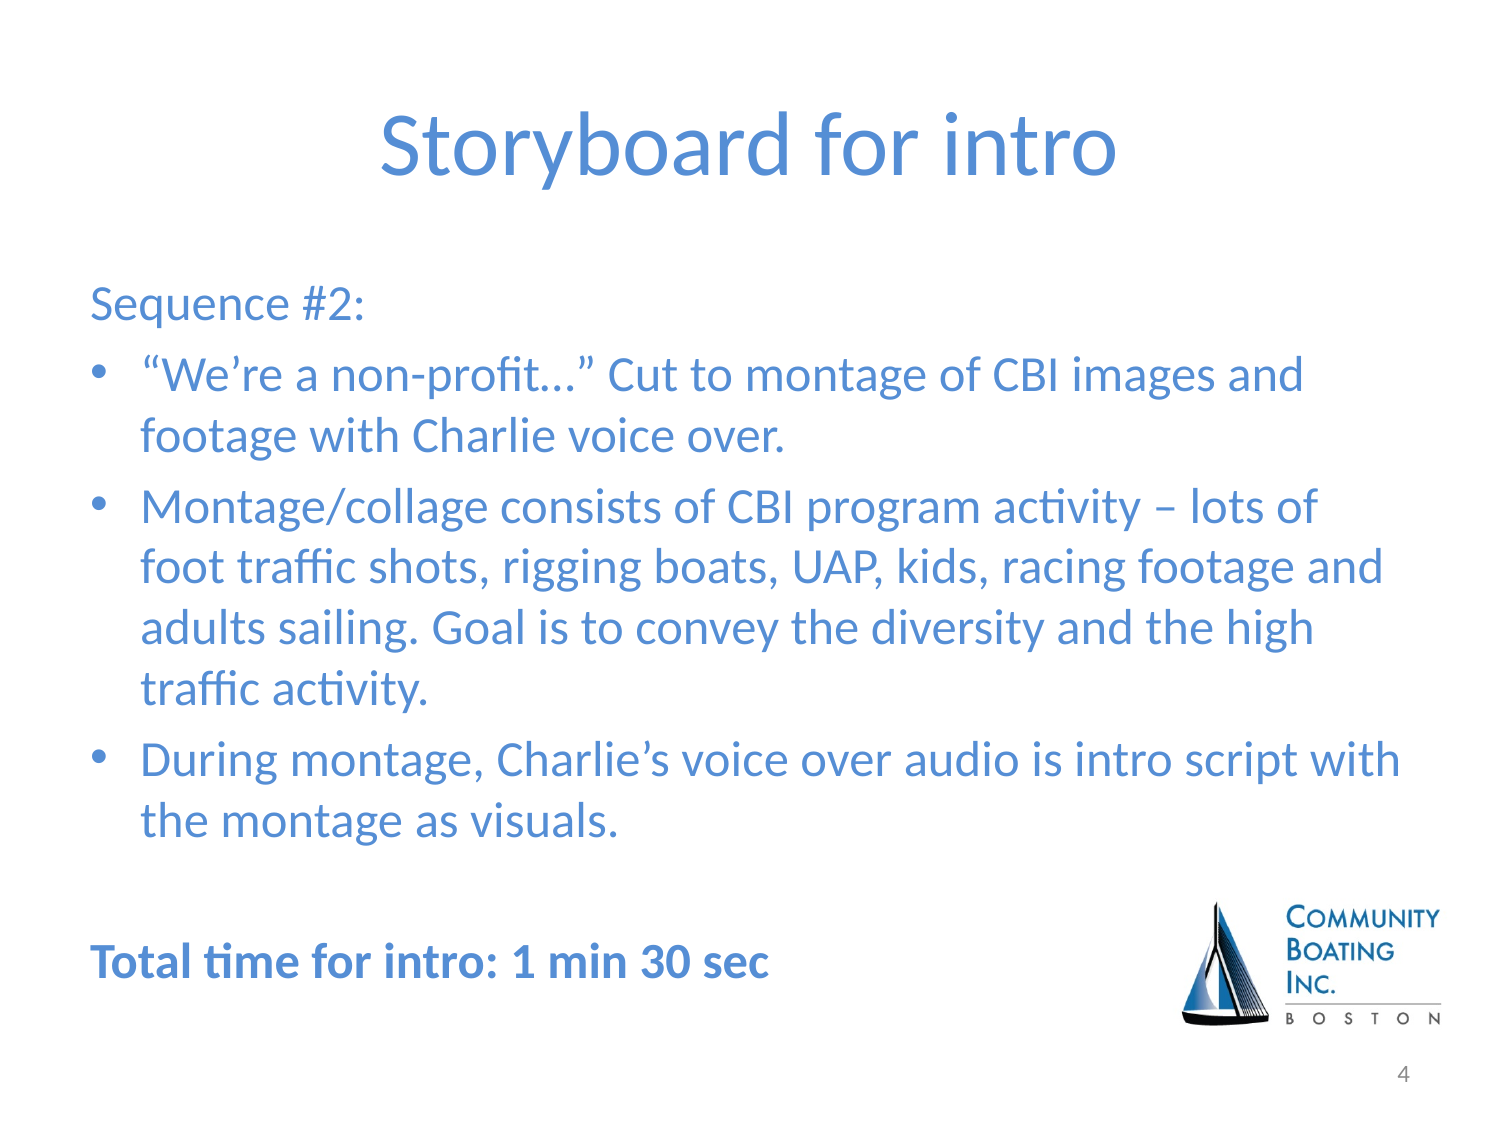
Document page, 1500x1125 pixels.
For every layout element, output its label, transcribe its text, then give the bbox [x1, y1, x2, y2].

picture [1162, 887, 1463, 1038]
title Storyboard for intro [75, 45, 1425, 233]
slide_number 4 [1074, 1042, 1425, 1103]
list Sequence #2: “We’re a non-profit…” Cut to montage of CBI images and footage with Charlie voice over. Montage/collage consists of CBI program activity – lots of foot traffic shots, rigging boats, UAP, kids, racing footage and adults sailing. Goal is to convey the diversity and the high traffic activity. During montage, Charlie’s voice over audio is intro script with the montage as visuals. Total time for intro: 1 min 30 sec [75, 262, 1425, 1005]
